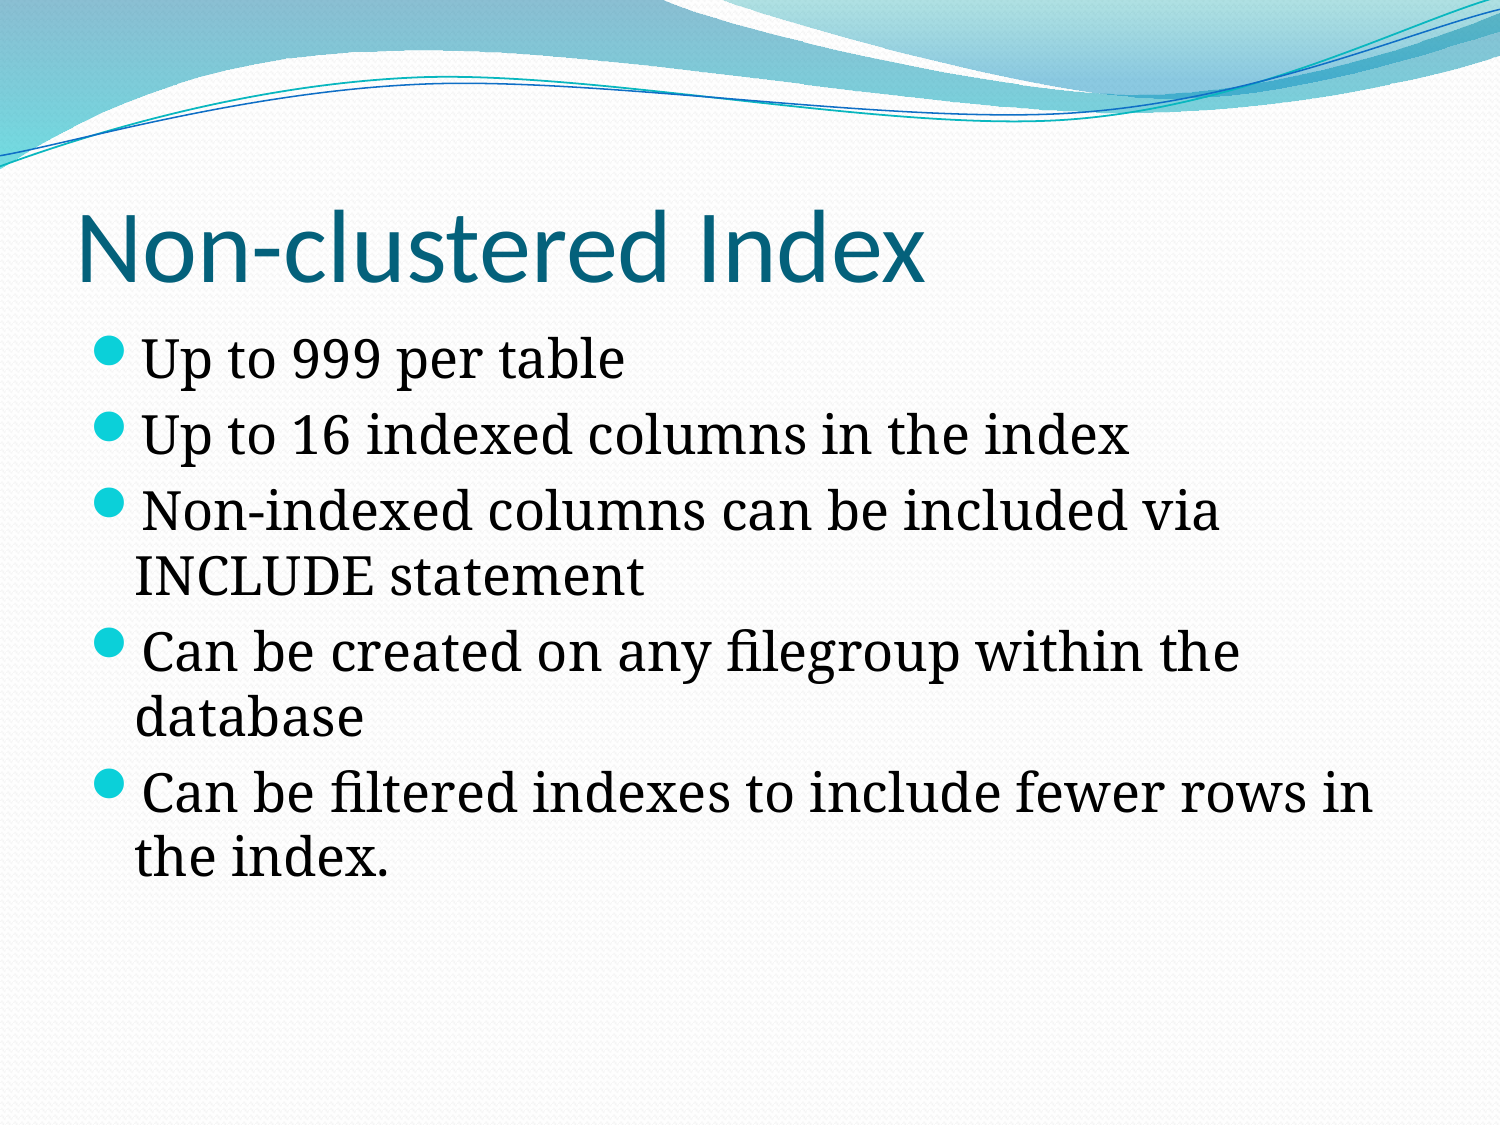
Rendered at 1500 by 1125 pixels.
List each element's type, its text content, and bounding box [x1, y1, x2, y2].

title Non-clustered Index [75, 115, 1425, 303]
list Up to 999 per table Up to 16 indexed columns in the index Non-indexed columns can be included via INCLUDE statement Can be created on any filegroup within the database Can be filtered indexes to include fewer rows in the index. [75, 317, 1425, 1038]
